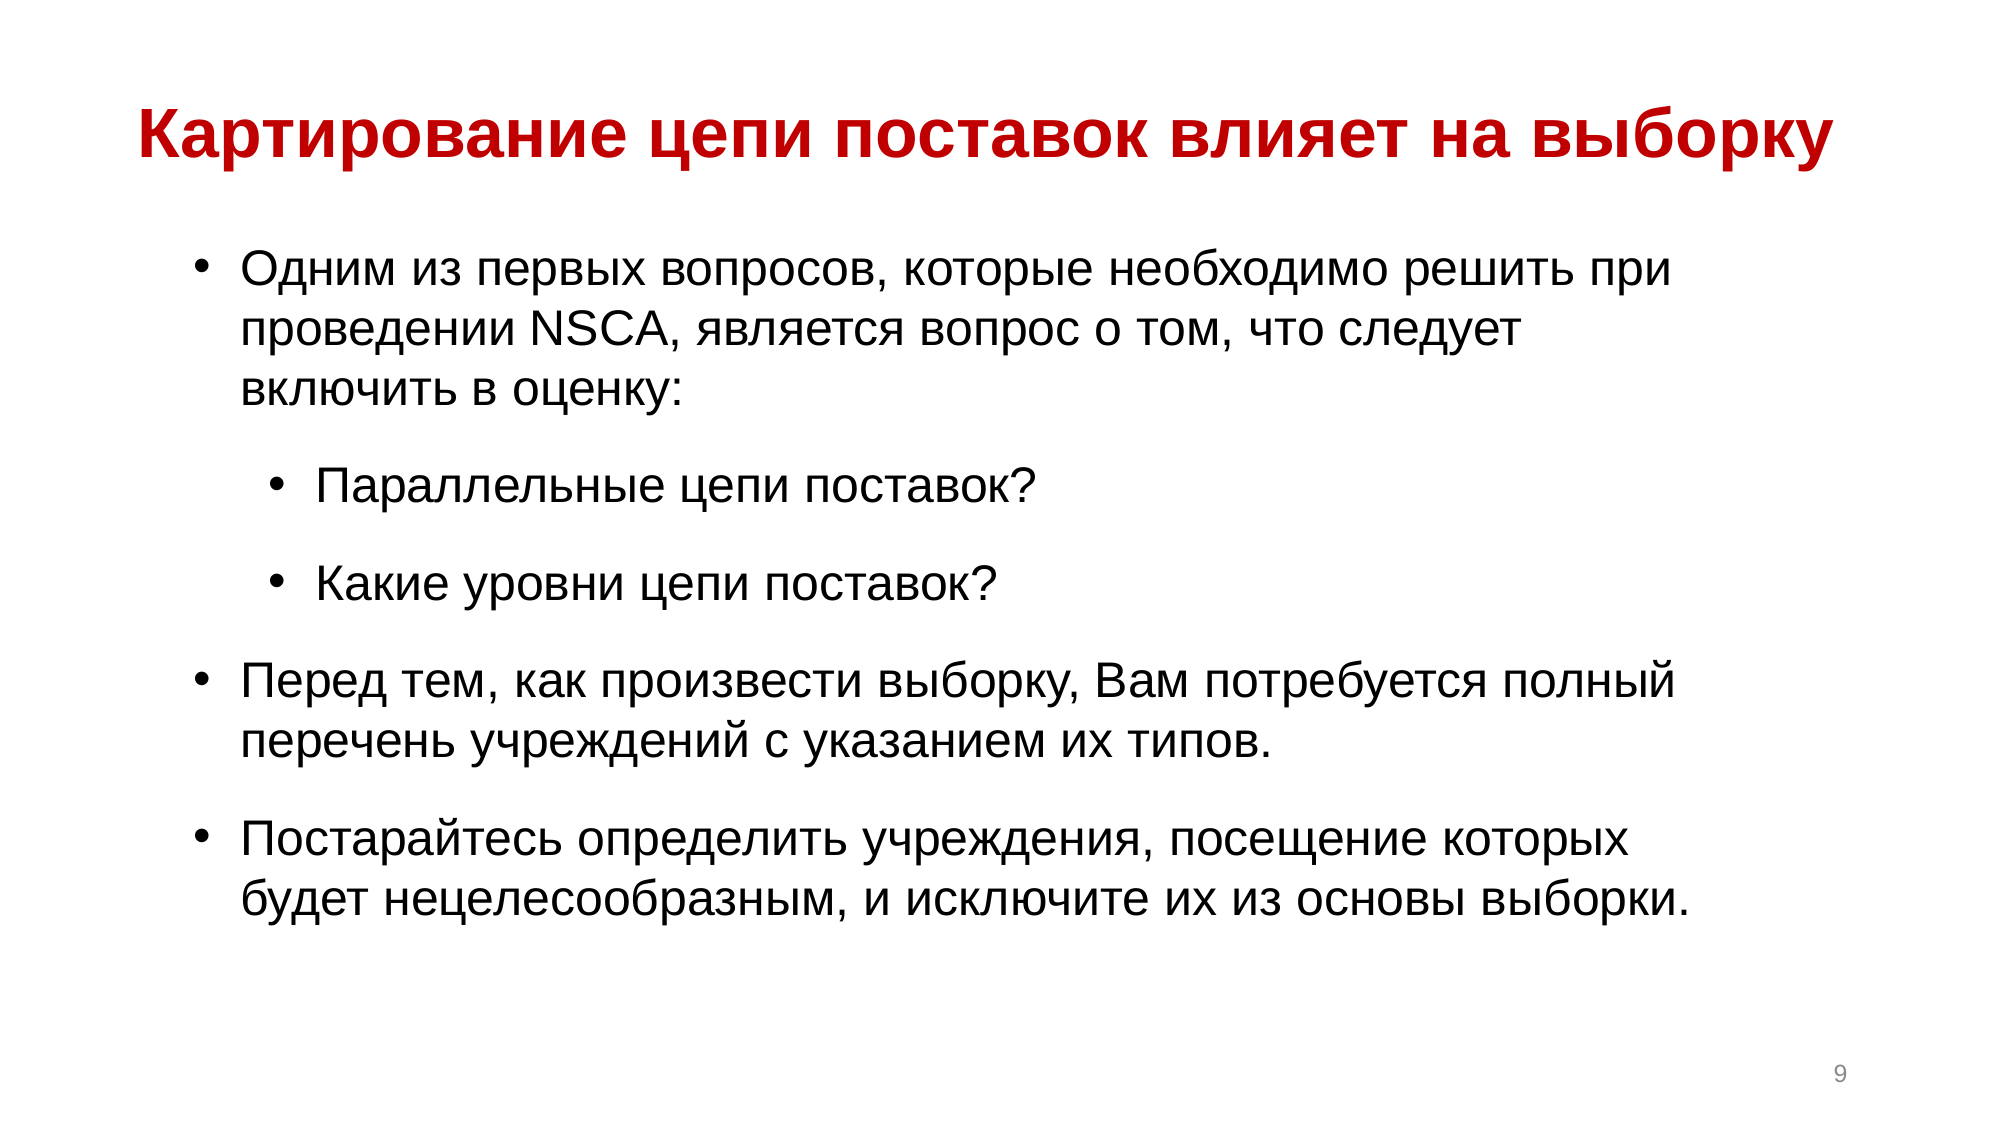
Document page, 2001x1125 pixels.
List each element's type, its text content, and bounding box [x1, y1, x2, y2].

title Картирование цепи поставок влияет на выборку [60, 79, 1913, 180]
slide_number 9 [1412, 1042, 1863, 1103]
text_box Одним из первых вопросов, которые необходимо решить при проведении NSCA, является вопрос о том, что следует включить в оценку: Параллельные цепи поставок? Какие уровни цепи поставок? Перед тем, как произвести выборку, Вам потребуется полный перечень учреждений с указанием их типов. Постарайтесь определить учреждения, посещение которых будет нецелесообразным, и исключите их из основы выборки. [178, 227, 1730, 933]
